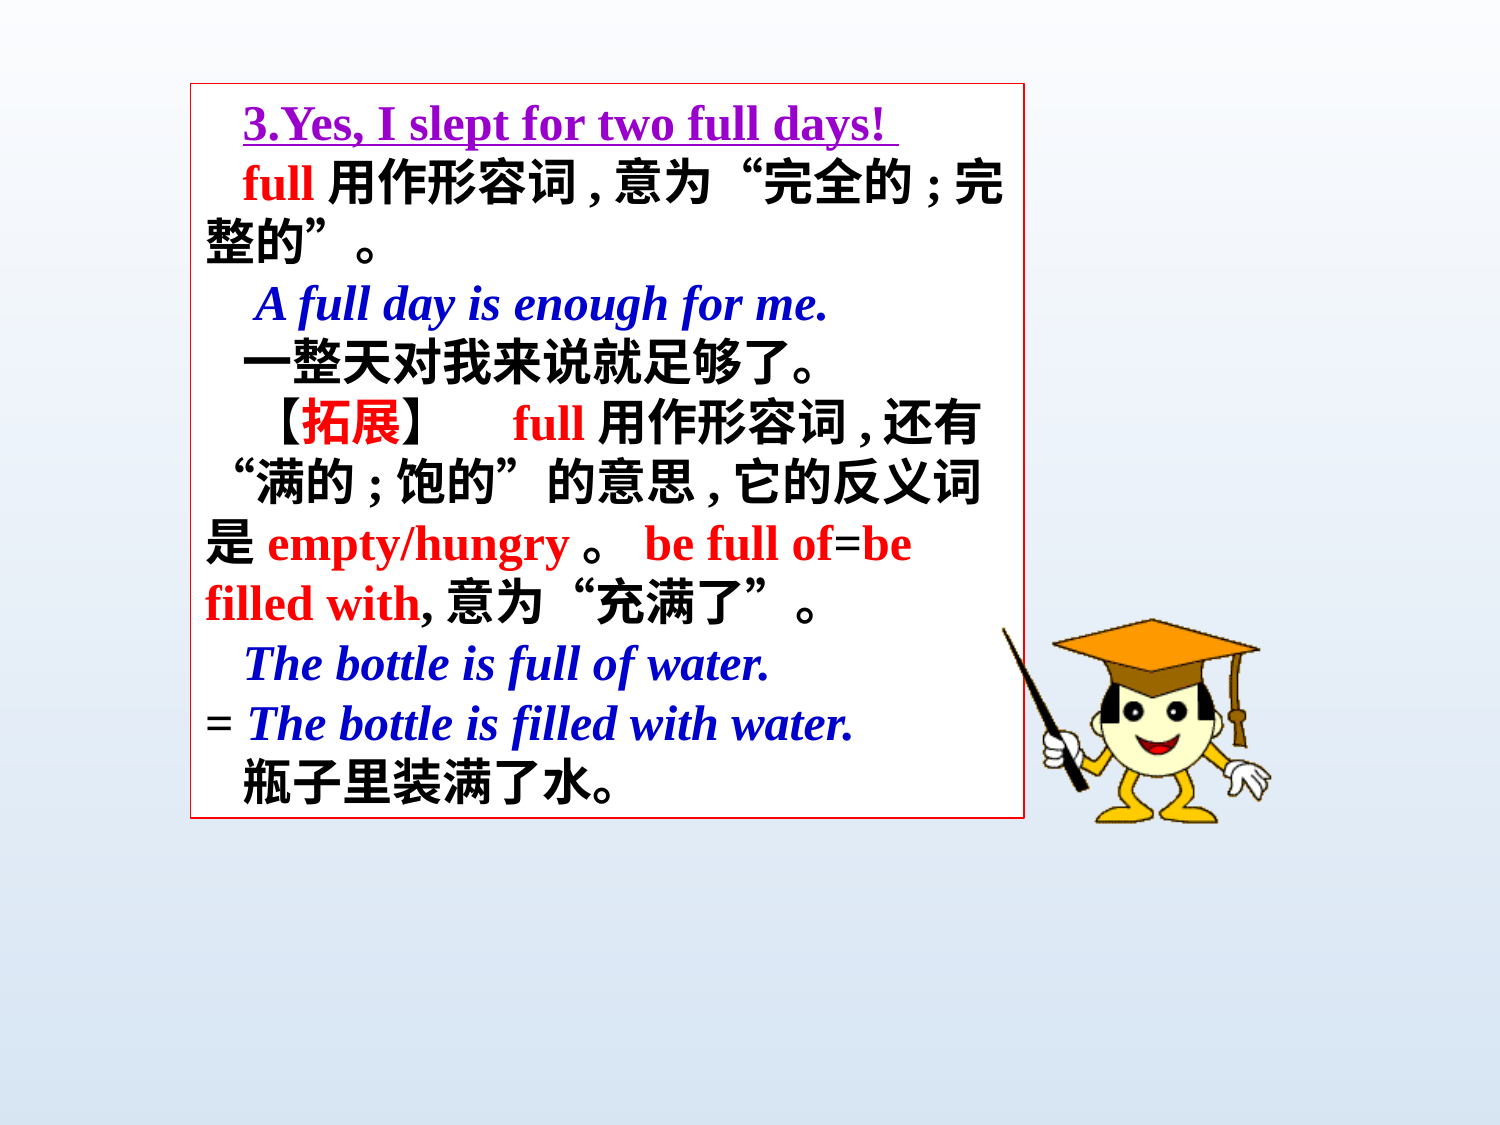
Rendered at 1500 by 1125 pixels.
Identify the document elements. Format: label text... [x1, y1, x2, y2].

picture [981, 603, 1295, 839]
text_box 3.Yes, I slept for two full days! full用作形容词,意为“完全的;完整的”。 A full day is enough for me. 一整天对我来说就足够了。 【拓展】 full用作形容词,还有“满的;饱的”的意思,它的反义词是empty/hungry。be full of=be filled with,意为“充满了”。 The bottle is full of water. = The bottle is filled with water. 瓶子里装满了水。 [190, 83, 1024, 819]
